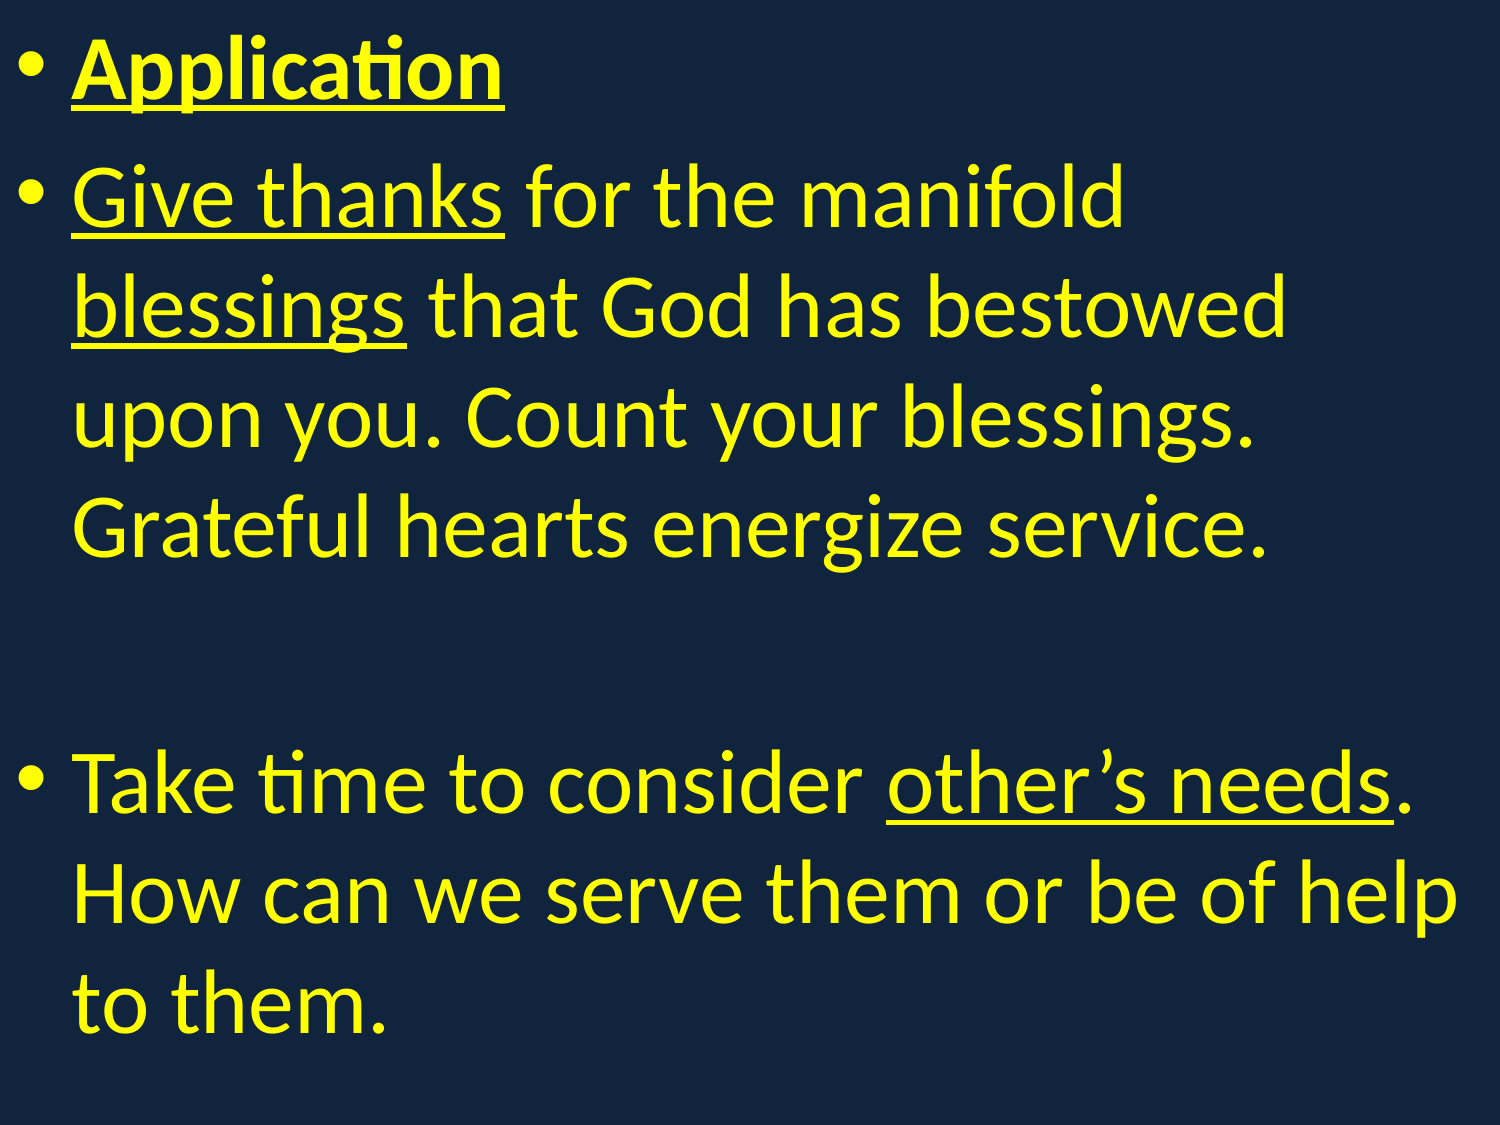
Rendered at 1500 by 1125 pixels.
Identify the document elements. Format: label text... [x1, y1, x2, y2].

list Application Give thanks for the manifold blessings that God has bestowed upon you. Count your blessings. Grateful hearts energize service. Take time to consider other’s needs. How can we serve them or be of help to them. [0, 0, 1500, 1125]
